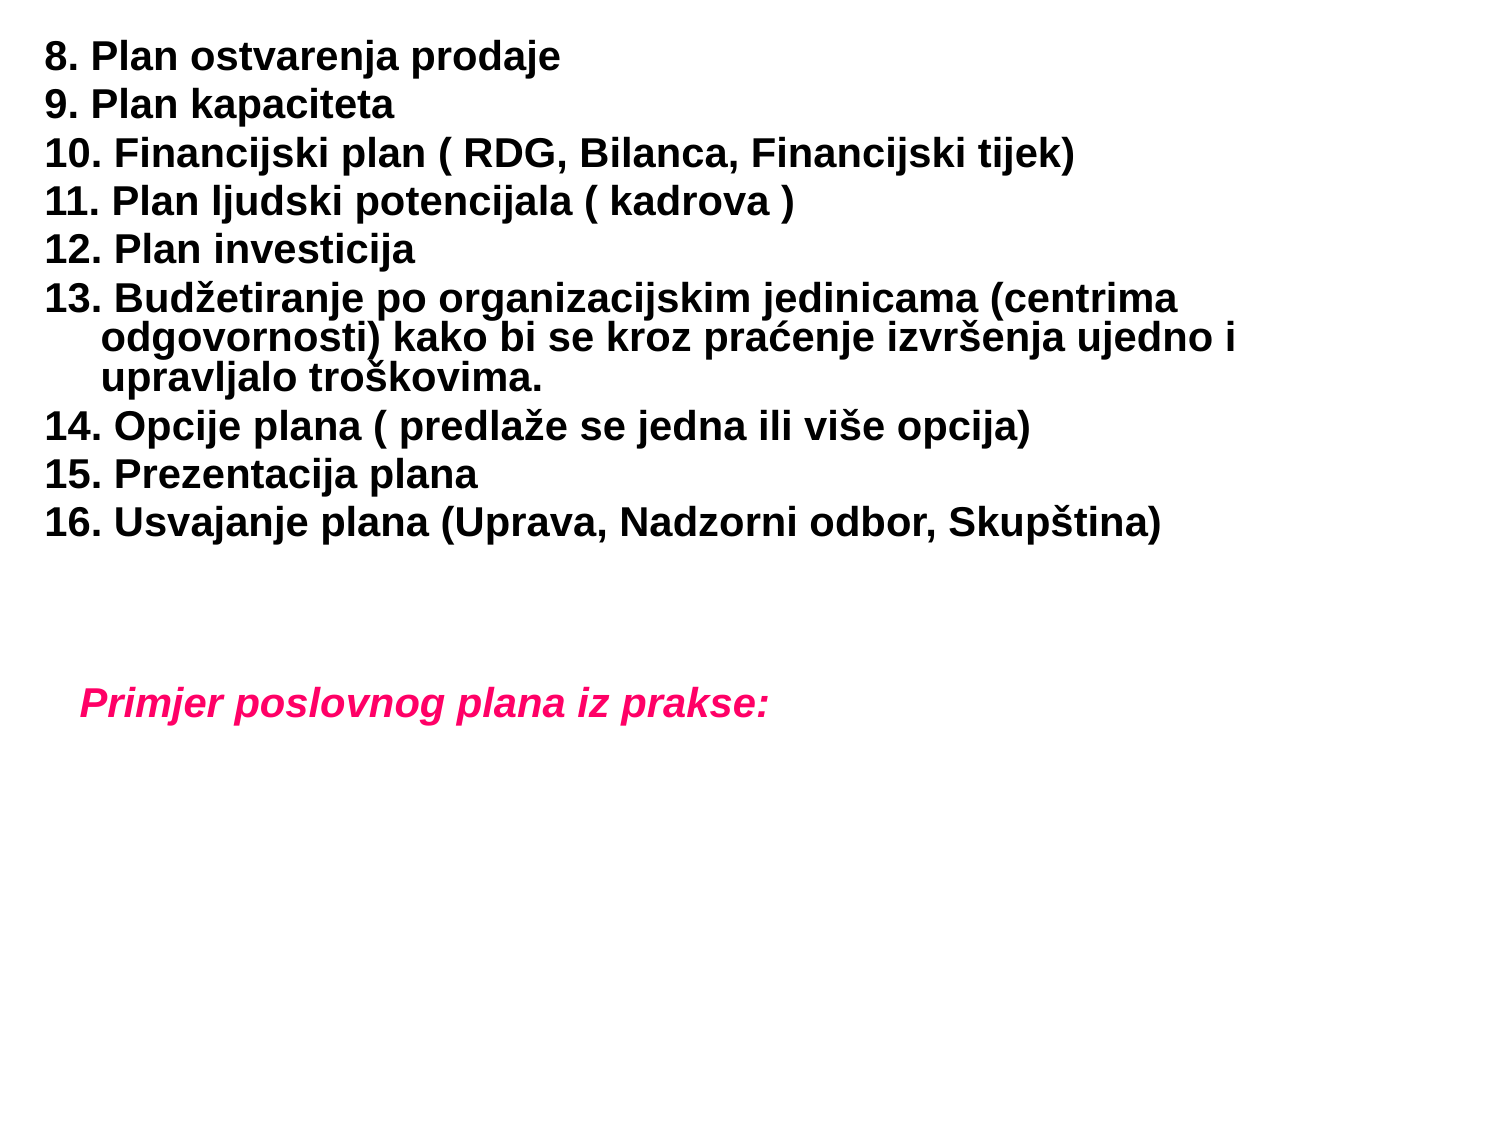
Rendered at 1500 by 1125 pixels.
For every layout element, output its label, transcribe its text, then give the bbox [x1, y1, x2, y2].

list 8. Plan ostvarenja prodaje 9. Plan kapaciteta 10. Financijski plan ( RDG, Bilanca, Financijski tijek) 11. Plan ljudski potencijala ( kadrova ) 12. Plan investicija 13. Budžetiranje po organizacijskim jedinicama (centrima odgovornosti) kako bi se kroz praćenje izvršenja ujedno i upravljalo troškovima. 14. Opcije plana ( predlaže se jedna ili više opcija) 15. Prezentacija plana 16. Usvajanje plana (Uprava, Nadzorni odbor, Skupština) [29, 30, 1426, 1083]
text_box Primjer poslovnog plana iz prakse: [64, 668, 1076, 734]
